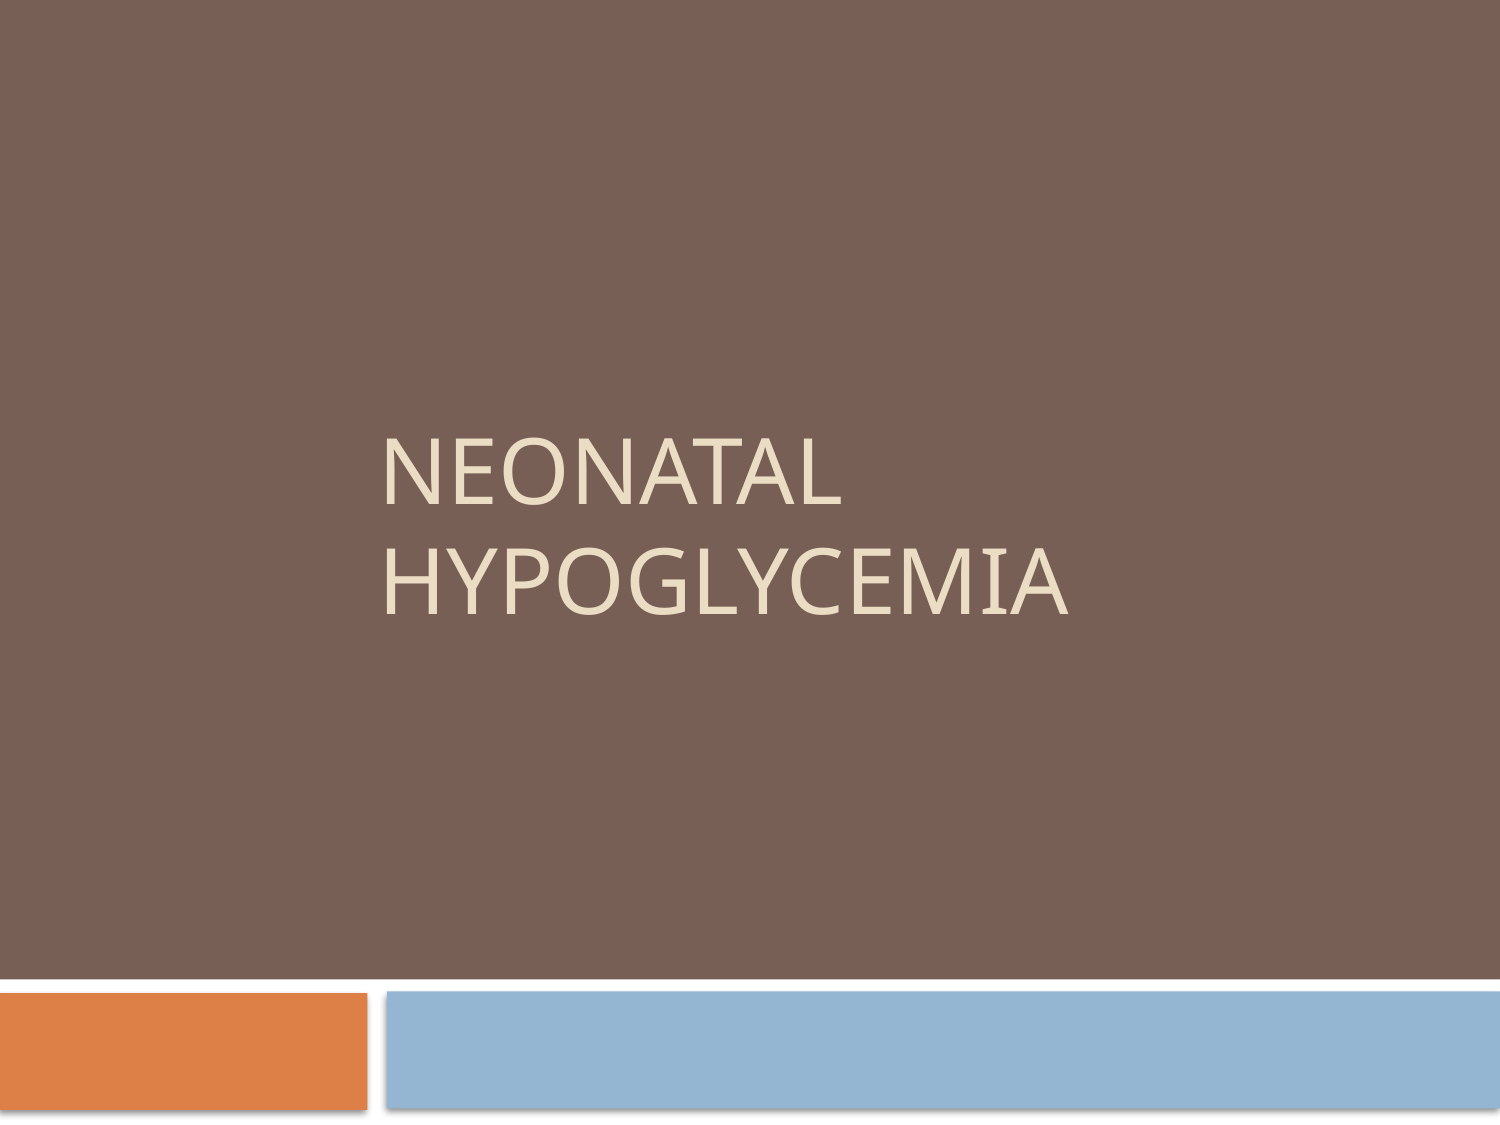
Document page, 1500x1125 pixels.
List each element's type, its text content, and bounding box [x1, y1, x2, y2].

title Neonatal Hypoglycemia [363, 339, 1426, 640]
